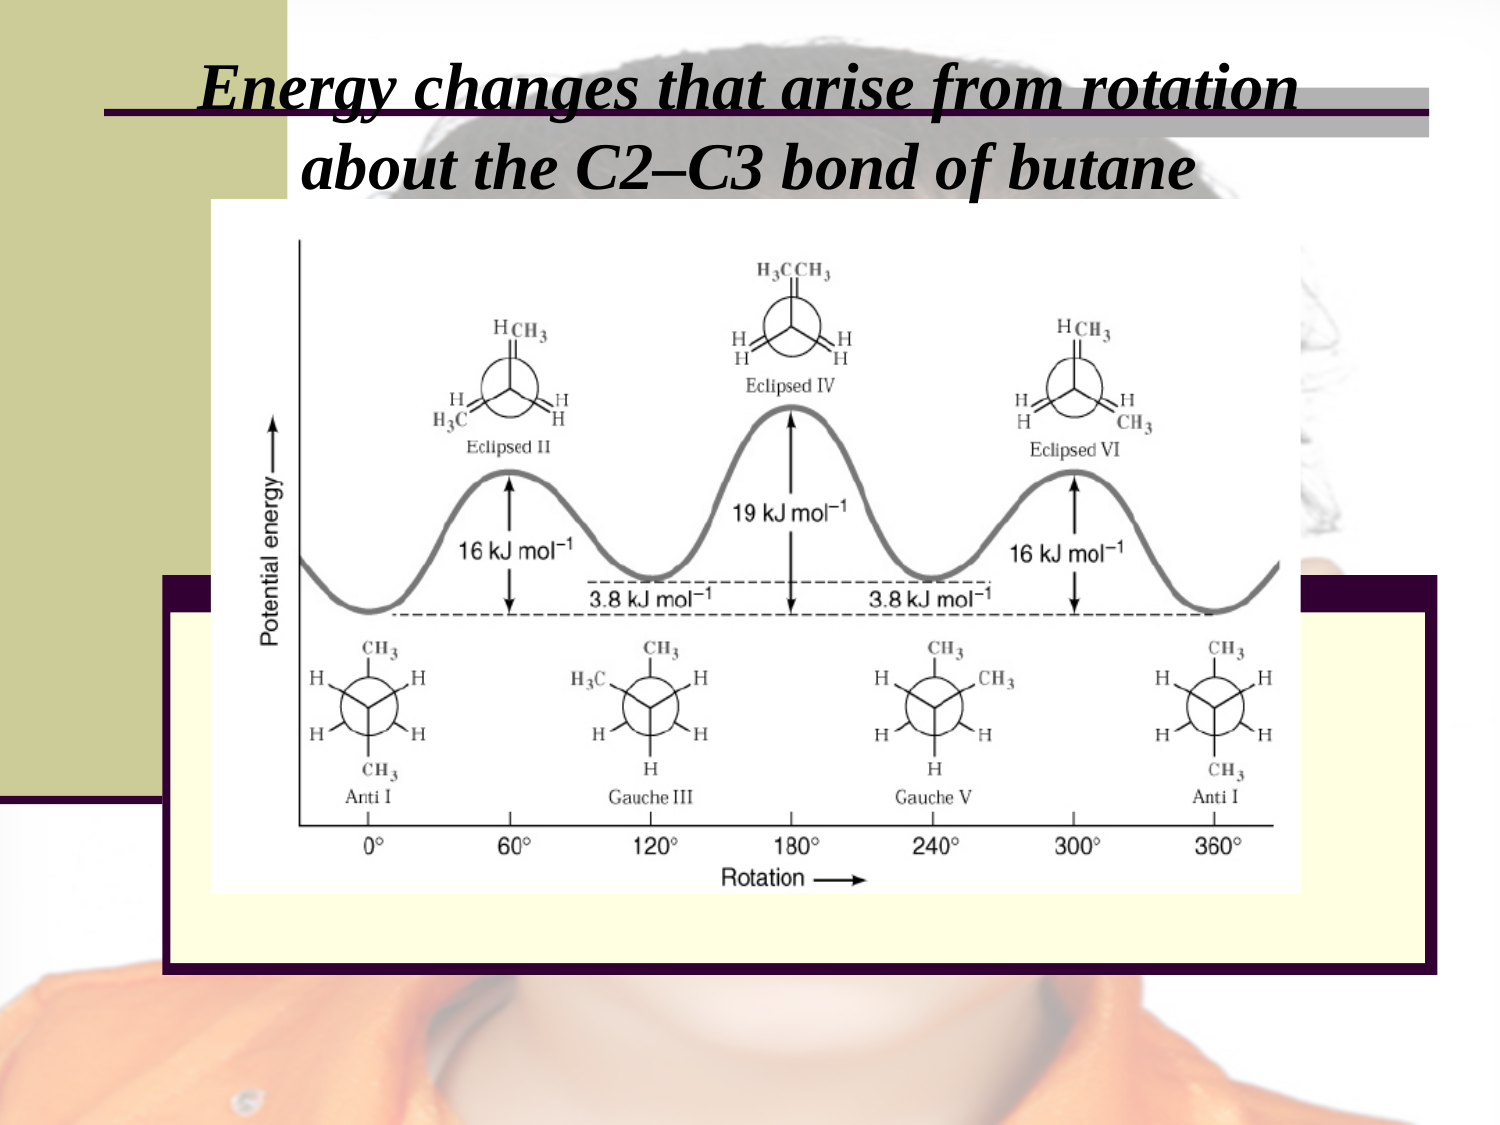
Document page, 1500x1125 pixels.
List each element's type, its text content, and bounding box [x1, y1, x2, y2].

text_box Energy changes that arise from rotation about the C2–C3 bond of butane [117, 35, 1383, 210]
text_box [1306, 539, 1425, 821]
text_box [82, 539, 205, 821]
picture [210, 198, 1302, 894]
